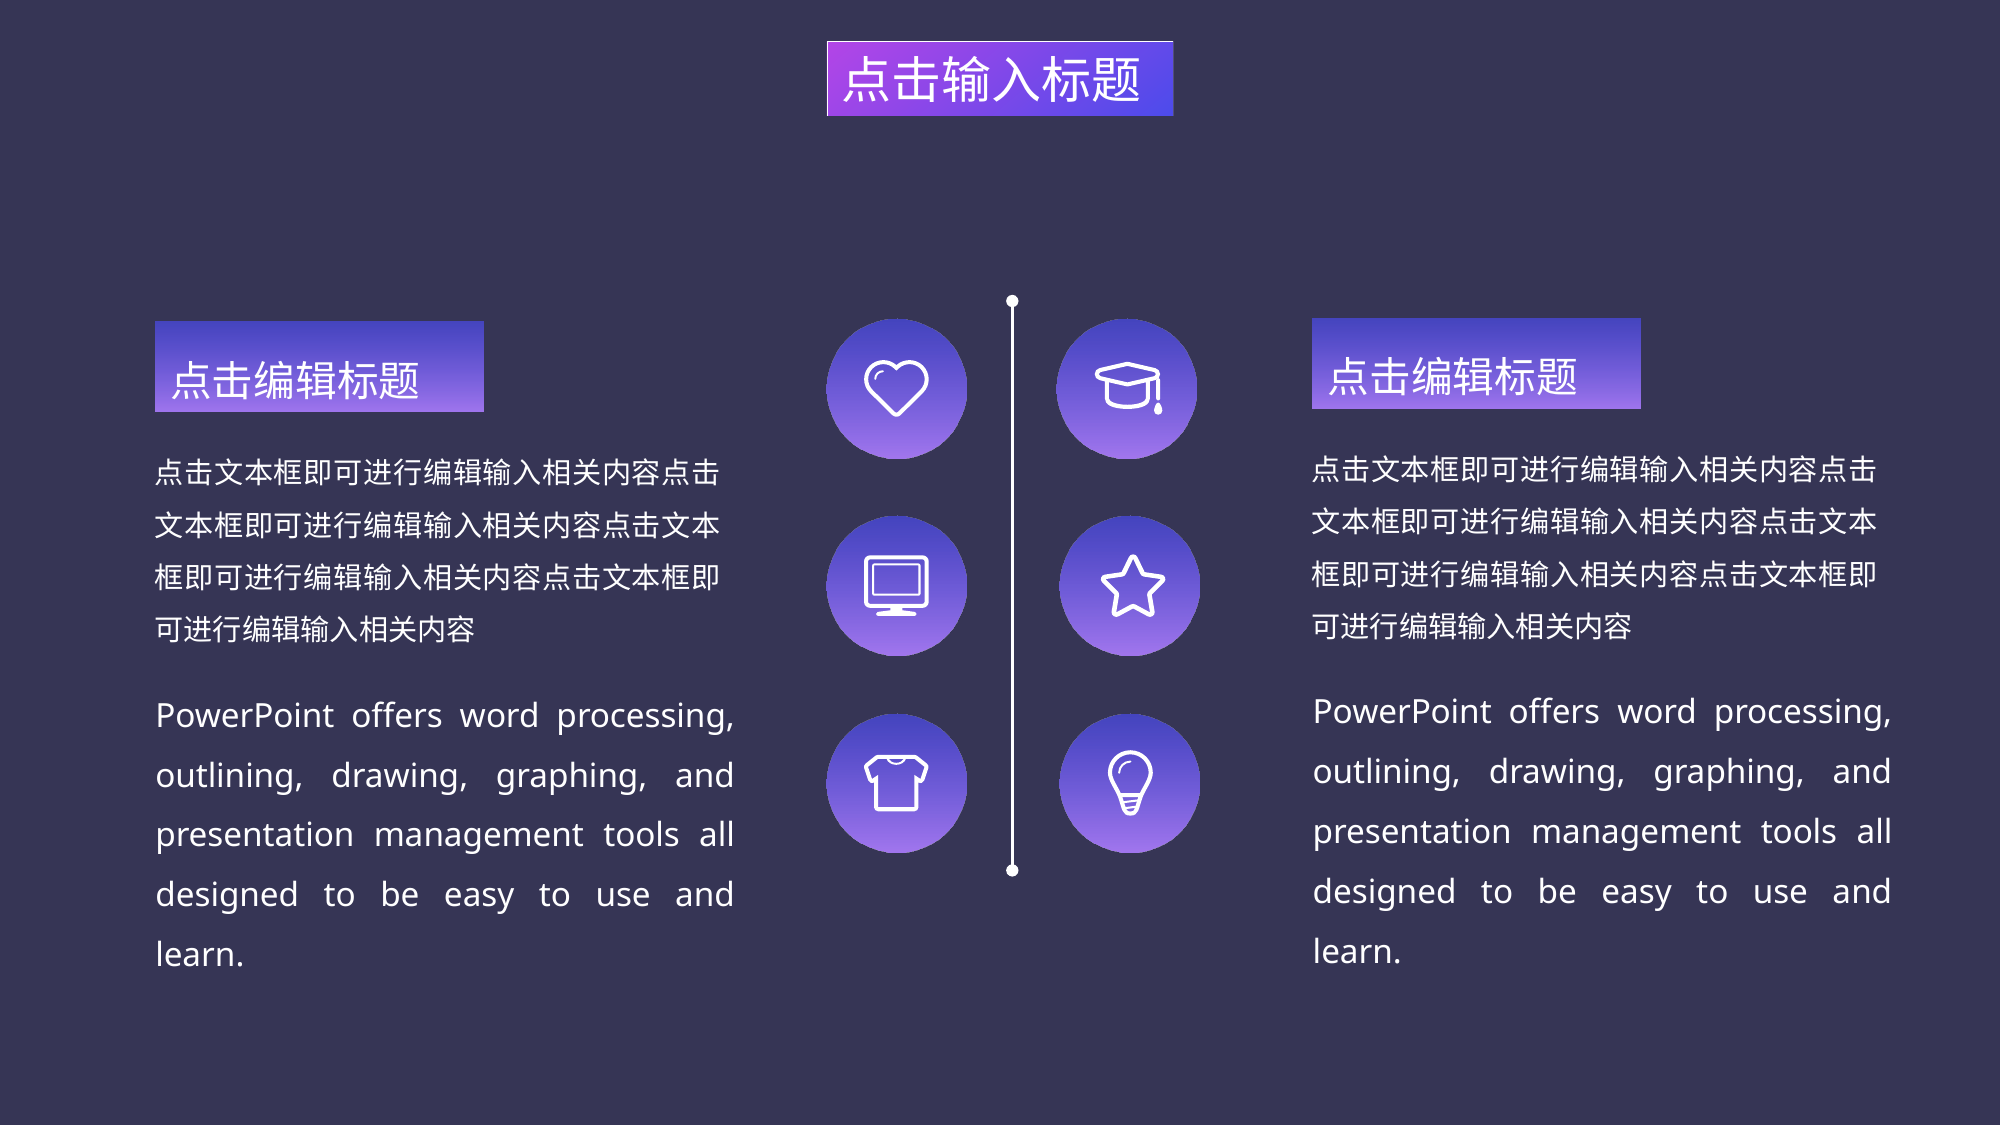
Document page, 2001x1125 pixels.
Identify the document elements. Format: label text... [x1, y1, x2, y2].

text_box 点击输入标题 [826, 41, 1174, 116]
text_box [139, 321, 736, 917]
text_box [1296, 318, 1894, 913]
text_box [826, 300, 1200, 871]
